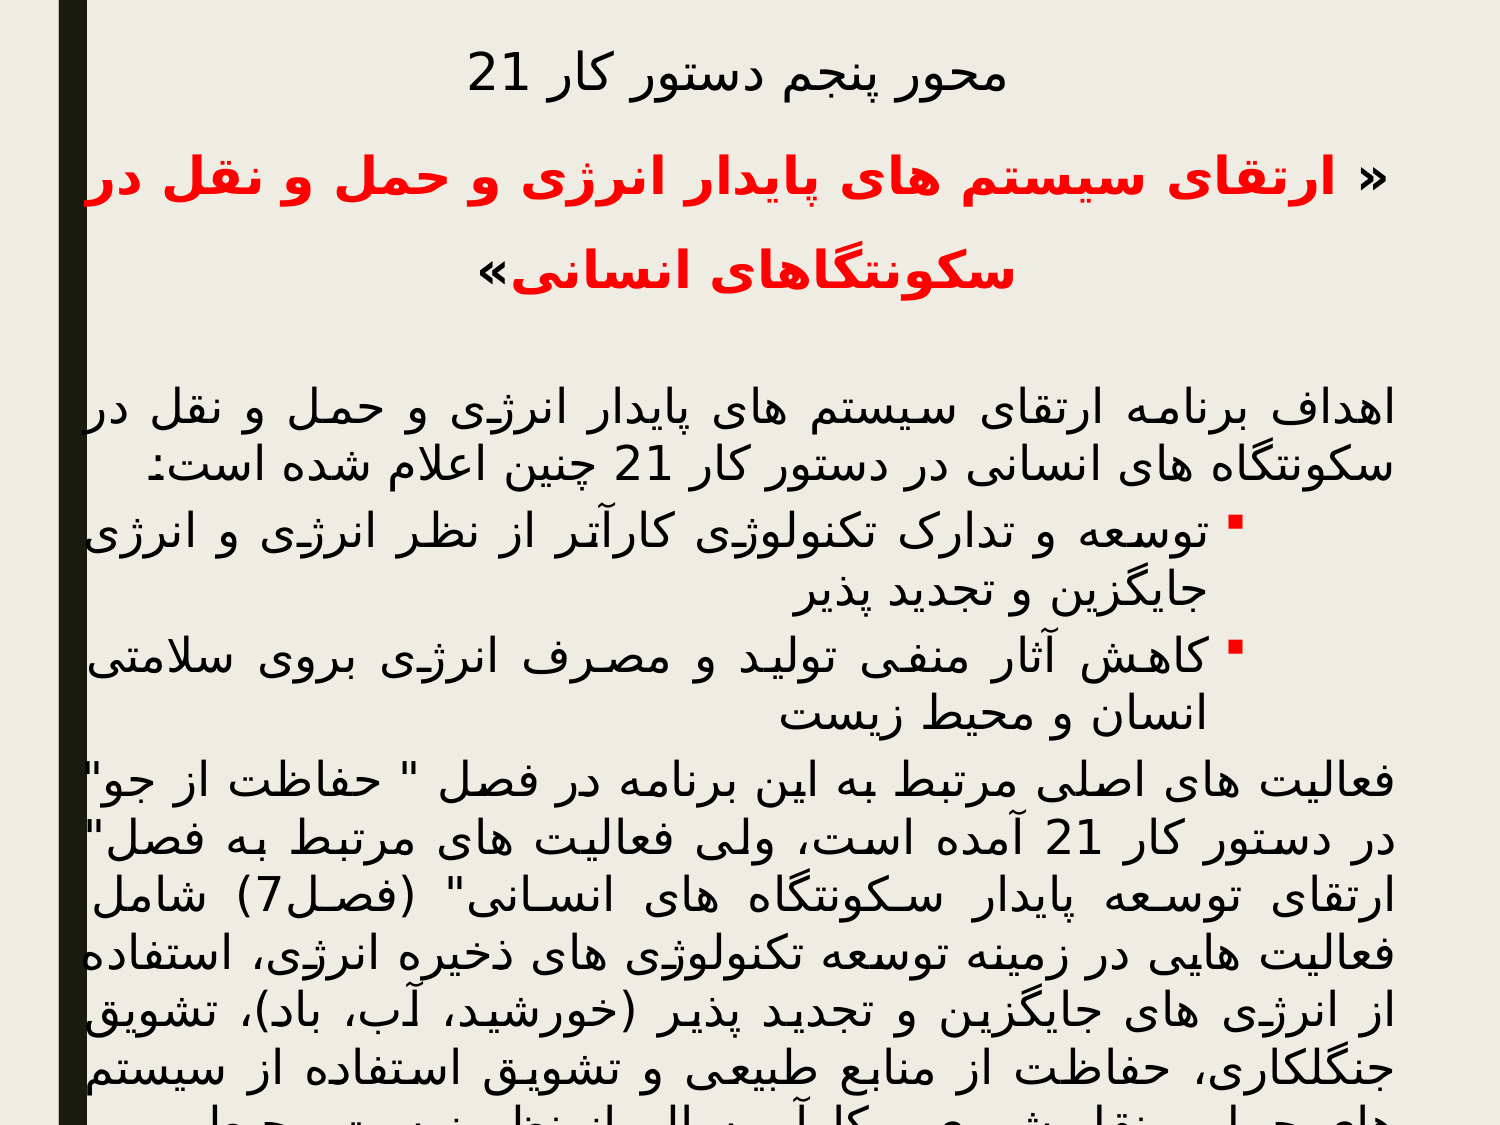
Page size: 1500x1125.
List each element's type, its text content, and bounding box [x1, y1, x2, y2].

text_box محور پنجم دستور کار 21 « ارتقای سیستم های پایدار انرژی و حمل و نقل در سکونتگاهای انسانی» اهداف برنامه ارتقای سیستم های پایدار انرژی و حمل و نقل در سکونتگاه های انسانی در دستور کار 21 چنین اعلام شده است: توسعه و تدارک تکنولوژی کارآتر از نظر انرژی و انرژی جایگزین و تجدید پذیر کاهش آثار منفی تولید و مصرف انرژی بروی سلامتی انسان و محیط زیست فعالیت های اصلی مرتبط به این برنامه در فصل " حفاظت از جو" در دستور کار 21 آمده است، ولی فعالیت های مرتبط به فصل" ارتقای توسعه پایدار سکونتگاه های انسانی" (فصل7) شامل فعالیت هایی در زمینه توسعه تکنولوژی های ذخیره انرژی، استفاده از انرژی های جایگزین و تجدید پذیر (خورشید، آب، باد)، تشویق جنگلکاری، حفاظت از منابع طبیعی و تشویق استفاده از سیستم های حمل و نقل شهری و کارآ و سالم از نظر زیست محیطی می باشد. واضح است که فعالیت های مذکور می باید در برنامه های مختلف تأمین انرژی، برنامه های حفاظت از محیط زیست و منابع طبیعی و برنامه های حمل و نقل بررسی و تحقق یابند نه در برنامه مسکن، بنابراین رعایت یا عدم رعایت توصیه های دستور کار 21 در این زمینه ها را باید در برنامه های دیگری غیر از برنامه های مسکن جستجو کرد. [64, 0, 1412, 1125]
